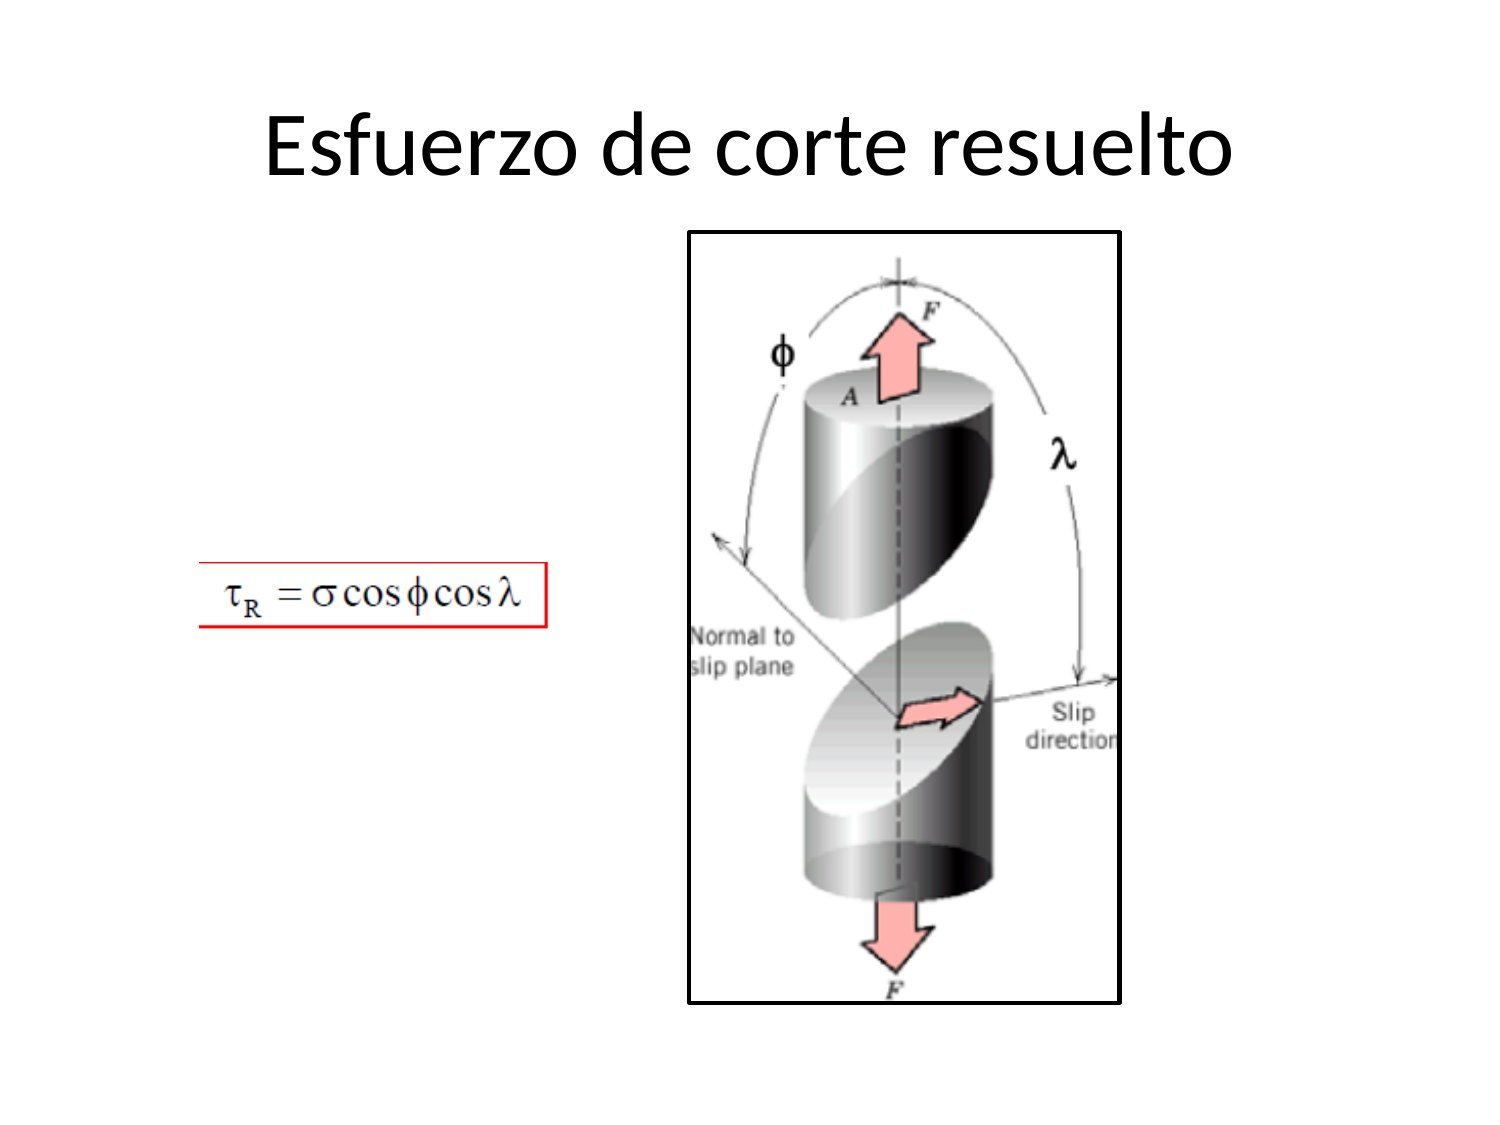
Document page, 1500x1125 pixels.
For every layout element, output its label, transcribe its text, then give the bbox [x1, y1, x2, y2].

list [691, 234, 1118, 1001]
title Esfuerzo de corte resuelto [75, 45, 1425, 233]
picture [198, 562, 555, 634]
